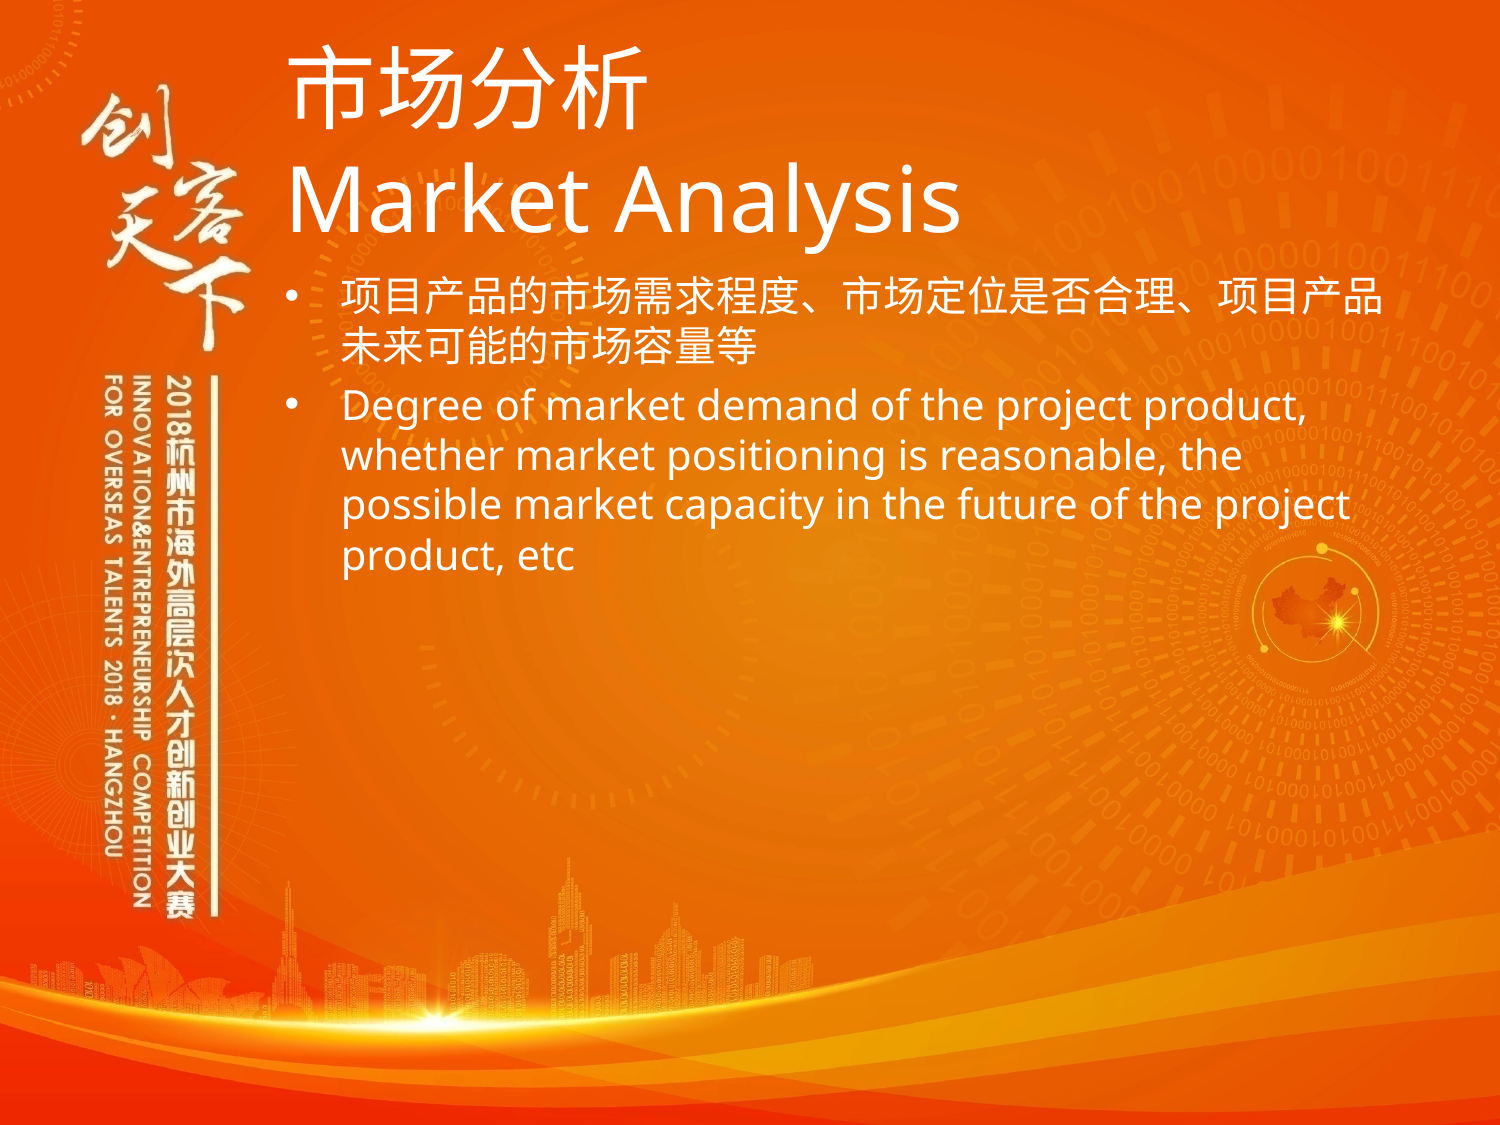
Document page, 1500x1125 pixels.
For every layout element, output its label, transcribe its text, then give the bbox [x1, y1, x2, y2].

list 项目产品的市场需求程度、市场定位是否合理、项目产品未来可能的市场容量等 Degree of market demand of the project product, whether market positioning is reasonable, the possible market capacity in the future of the project product, etc [269, 262, 1426, 1006]
picture [0, 0, 1500, 1125]
title 市场分析 Market Analysis [269, 46, 1426, 235]
